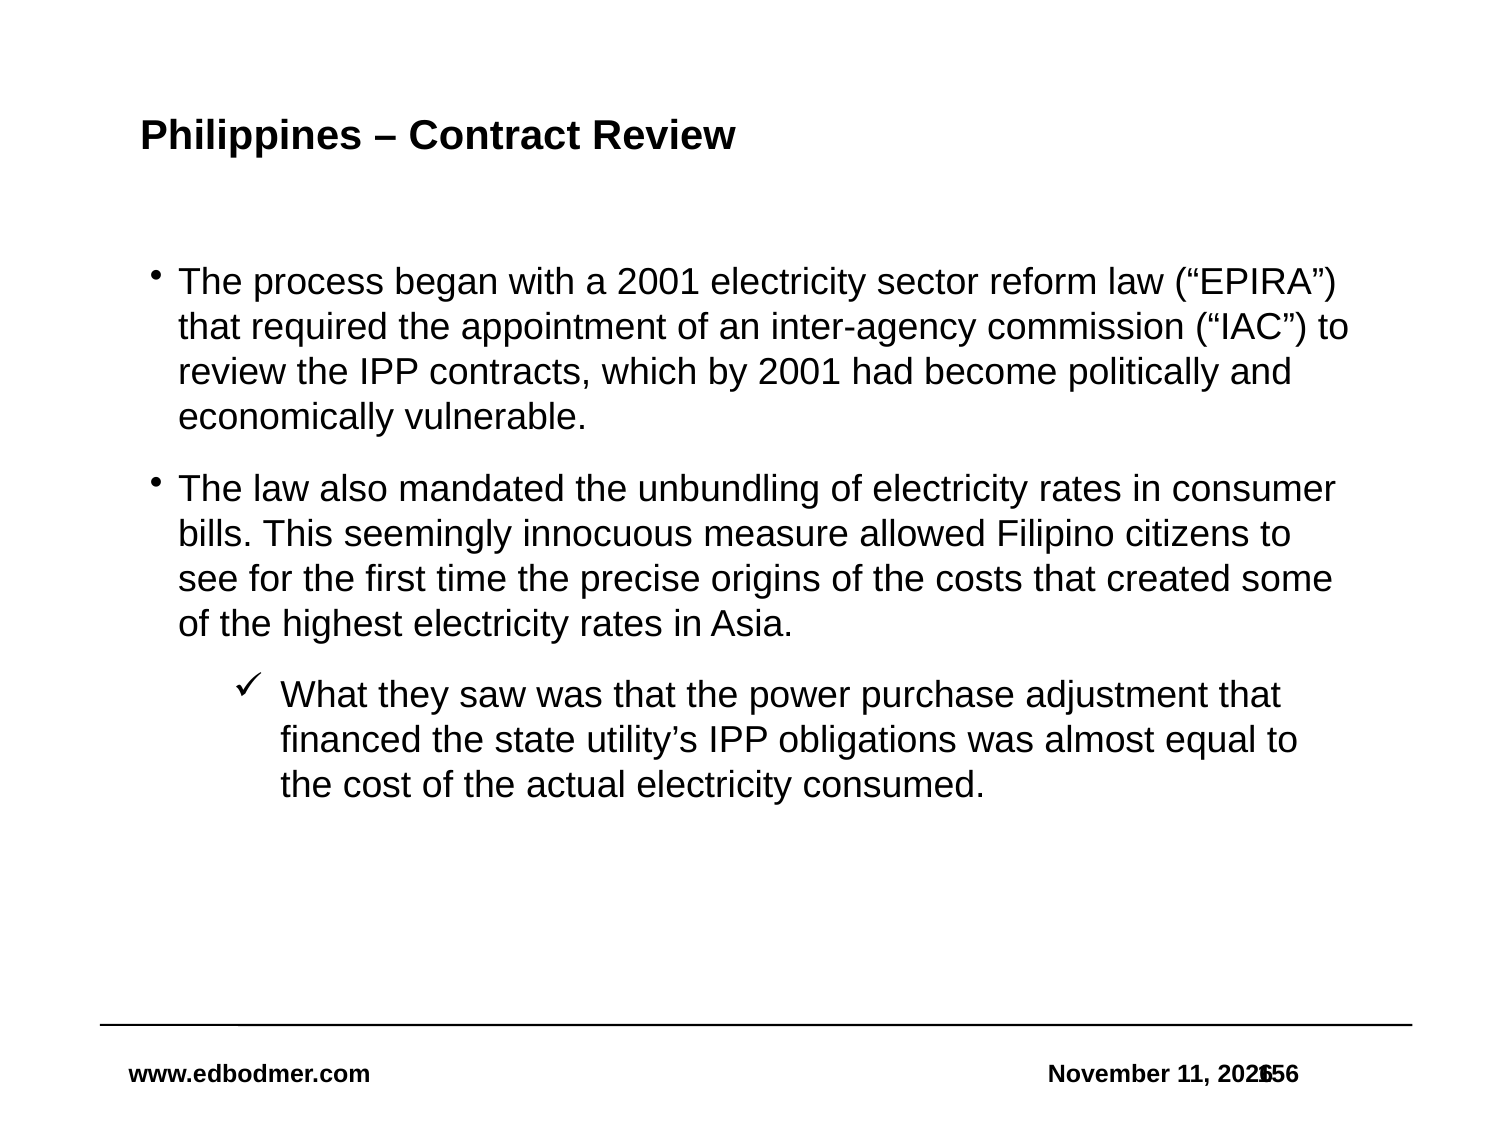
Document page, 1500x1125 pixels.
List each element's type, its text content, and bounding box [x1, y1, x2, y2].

list The process began with a 2001 electricity sector reform law (“EPIRA”) that required the appointment of an inter-agency commission (“IAC”) to review the IPP contracts, which by 2001 had become politically and economically vulnerable. The law also mandated the unbundling of electricity rates in consumer bills. This seemingly innocuous measure allowed Filipino citizens to see for the first time the precise origins of the costs that created some of the highest electricity rates in Asia. What they saw was that the power purchase adjustment that financed the state utility’s IPP obligations was almost equal to the cost of the actual electricity consumed. [124, 249, 1376, 1001]
title Philippines – Contract Review [124, 99, 1288, 226]
